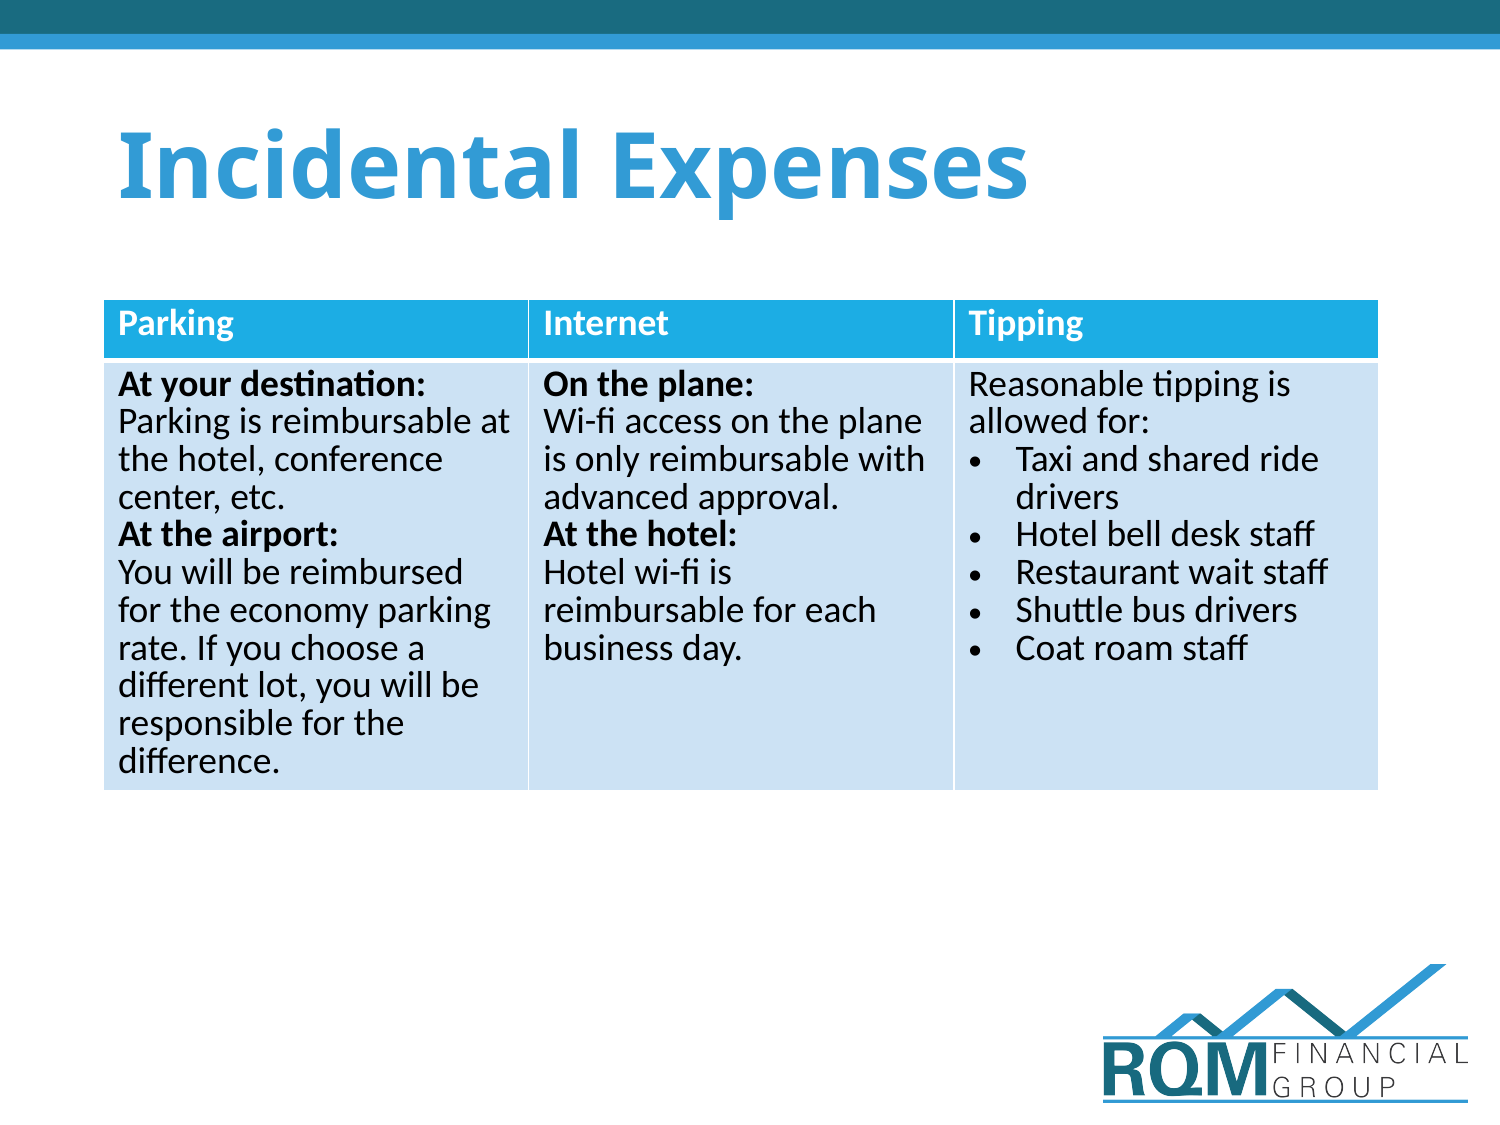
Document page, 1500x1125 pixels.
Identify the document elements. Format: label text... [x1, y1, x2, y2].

table_header Internet [529, 300, 953, 358]
table_cell On the plane: Wi-fi access on the plane is only reimbursable with advanced approval. At the hotel: Hotel wi-fi is reimbursable for each business day. [529, 363, 953, 790]
table_cell At your destination: Parking is reimbursable at the hotel, conference center, etc. At the airport: You will be reimbursed for the economy parking rate. If you choose a different lot, you will be responsible for the difference. [104, 363, 528, 790]
table_cell Reasonable tipping is allowed for: Taxi and shared ride drivers Hotel bell desk staff Restaurant wait staff Shuttle bus drivers Coat roam staff [955, 363, 1378, 790]
picture [1103, 964, 1468, 1103]
title Incidental Expenses [103, 59, 1397, 278]
table_header Tipping [955, 300, 1378, 358]
table_header Parking [104, 300, 528, 358]
